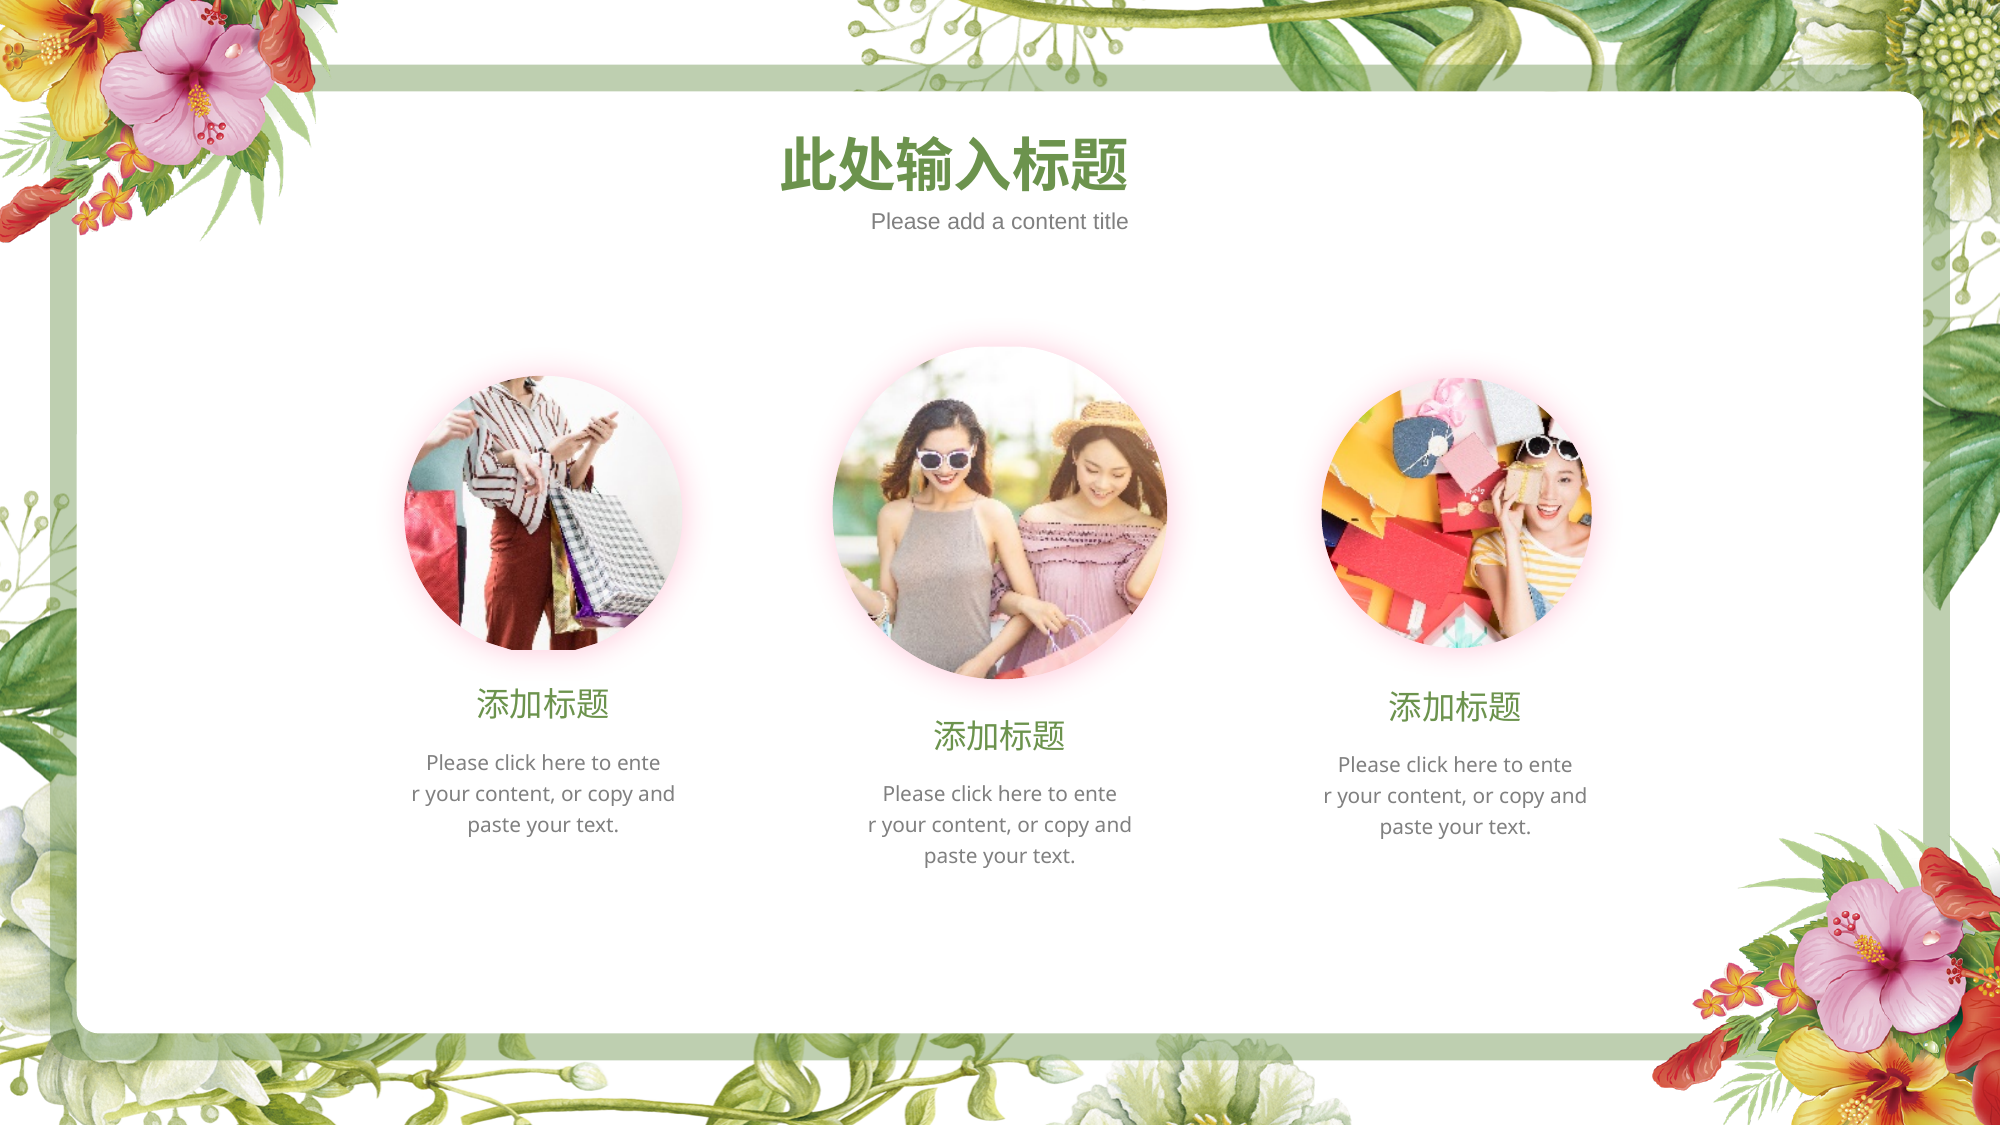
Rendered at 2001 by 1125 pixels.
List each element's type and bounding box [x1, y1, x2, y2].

picture [832, 346, 1168, 680]
picture [0, 361, 1413, 1125]
picture [1627, 806, 2000, 1125]
text_box [1283, 683, 1628, 846]
text_box [764, 120, 1236, 270]
picture [0, 0, 346, 254]
picture [1321, 377, 1592, 648]
picture [404, 375, 683, 650]
text_box [828, 712, 1172, 875]
picture [797, 0, 2000, 640]
text_box [49, 64, 1950, 1061]
text_box [371, 680, 716, 843]
